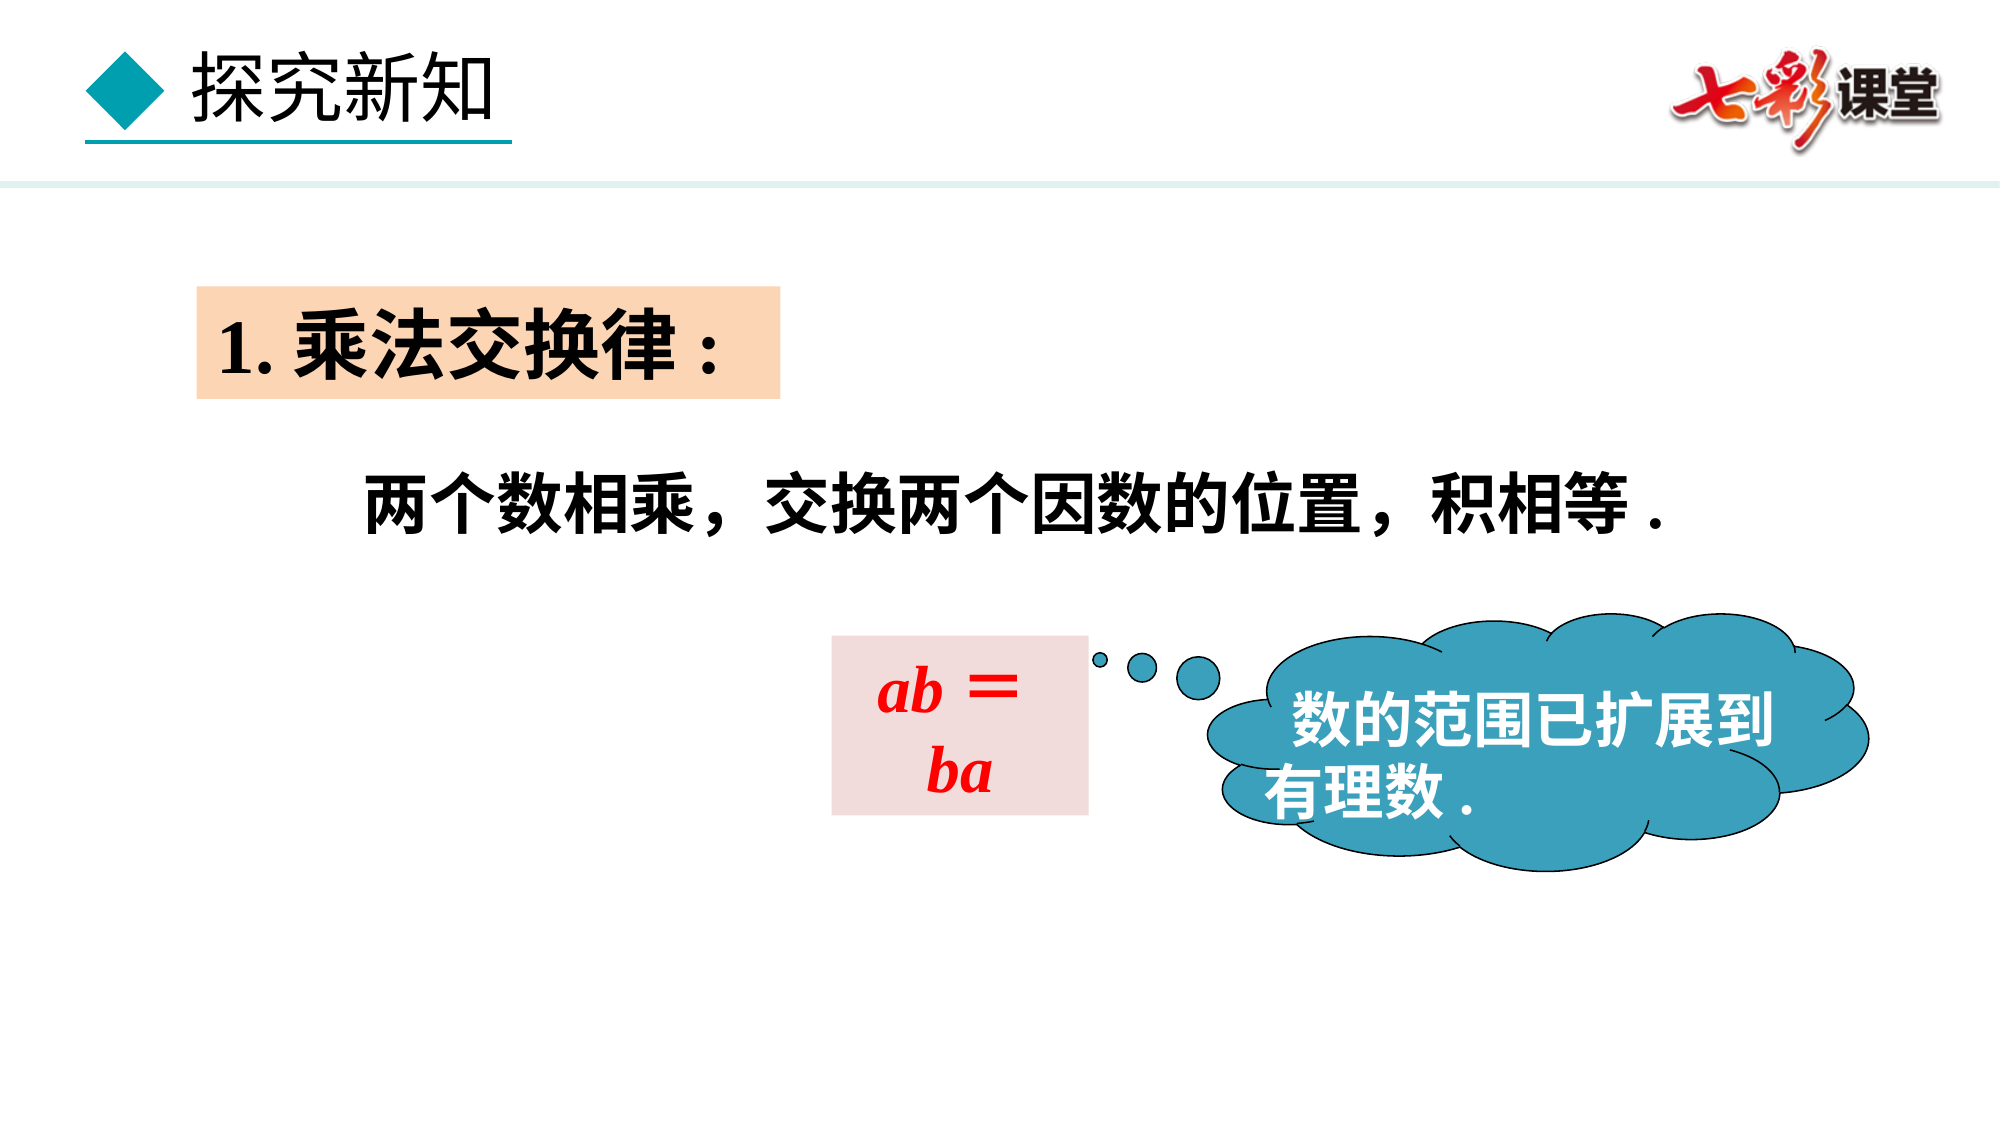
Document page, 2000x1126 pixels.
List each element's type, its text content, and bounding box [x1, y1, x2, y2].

text_box ab＝ba [831, 635, 1089, 816]
text_box 两个数相乘，交换两个因数的位置，积相等. [342, 451, 1767, 552]
text_box 1.乘法交换律: [196, 286, 781, 399]
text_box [1207, 612, 1869, 944]
picture [1666, 42, 1948, 157]
